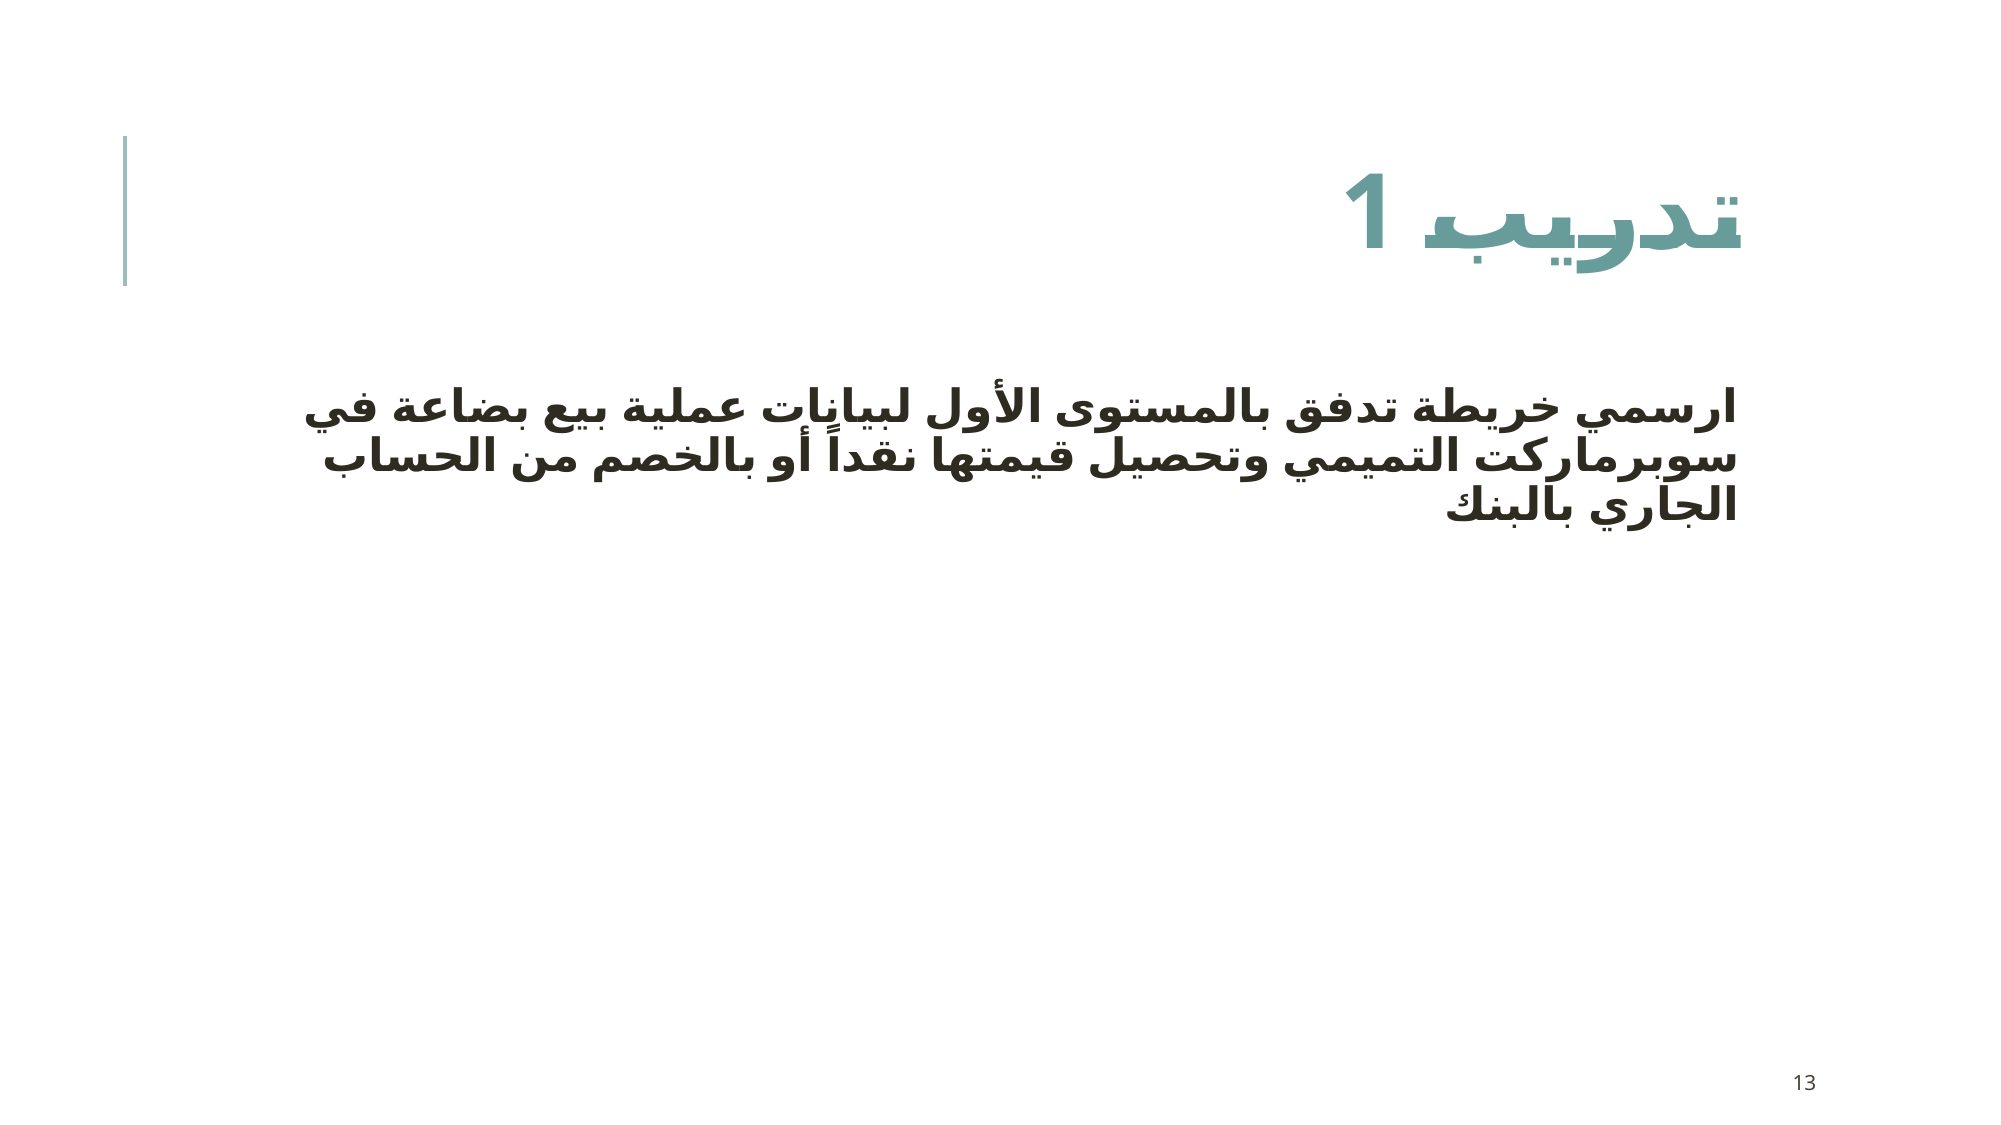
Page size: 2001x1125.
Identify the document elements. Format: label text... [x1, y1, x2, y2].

slide_number 13 [1777, 1061, 1938, 1107]
list ارسمي خريطة تدفق بالمستوى الأول لبيانات عملية بيع بضاعة في سوبرماركت التميمي وتحصيل قيمتها نقداً أو بالخصم من الحساب الجاري بالبنك [168, 375, 1763, 1035]
title تدريب 1 [168, 96, 1763, 342]
